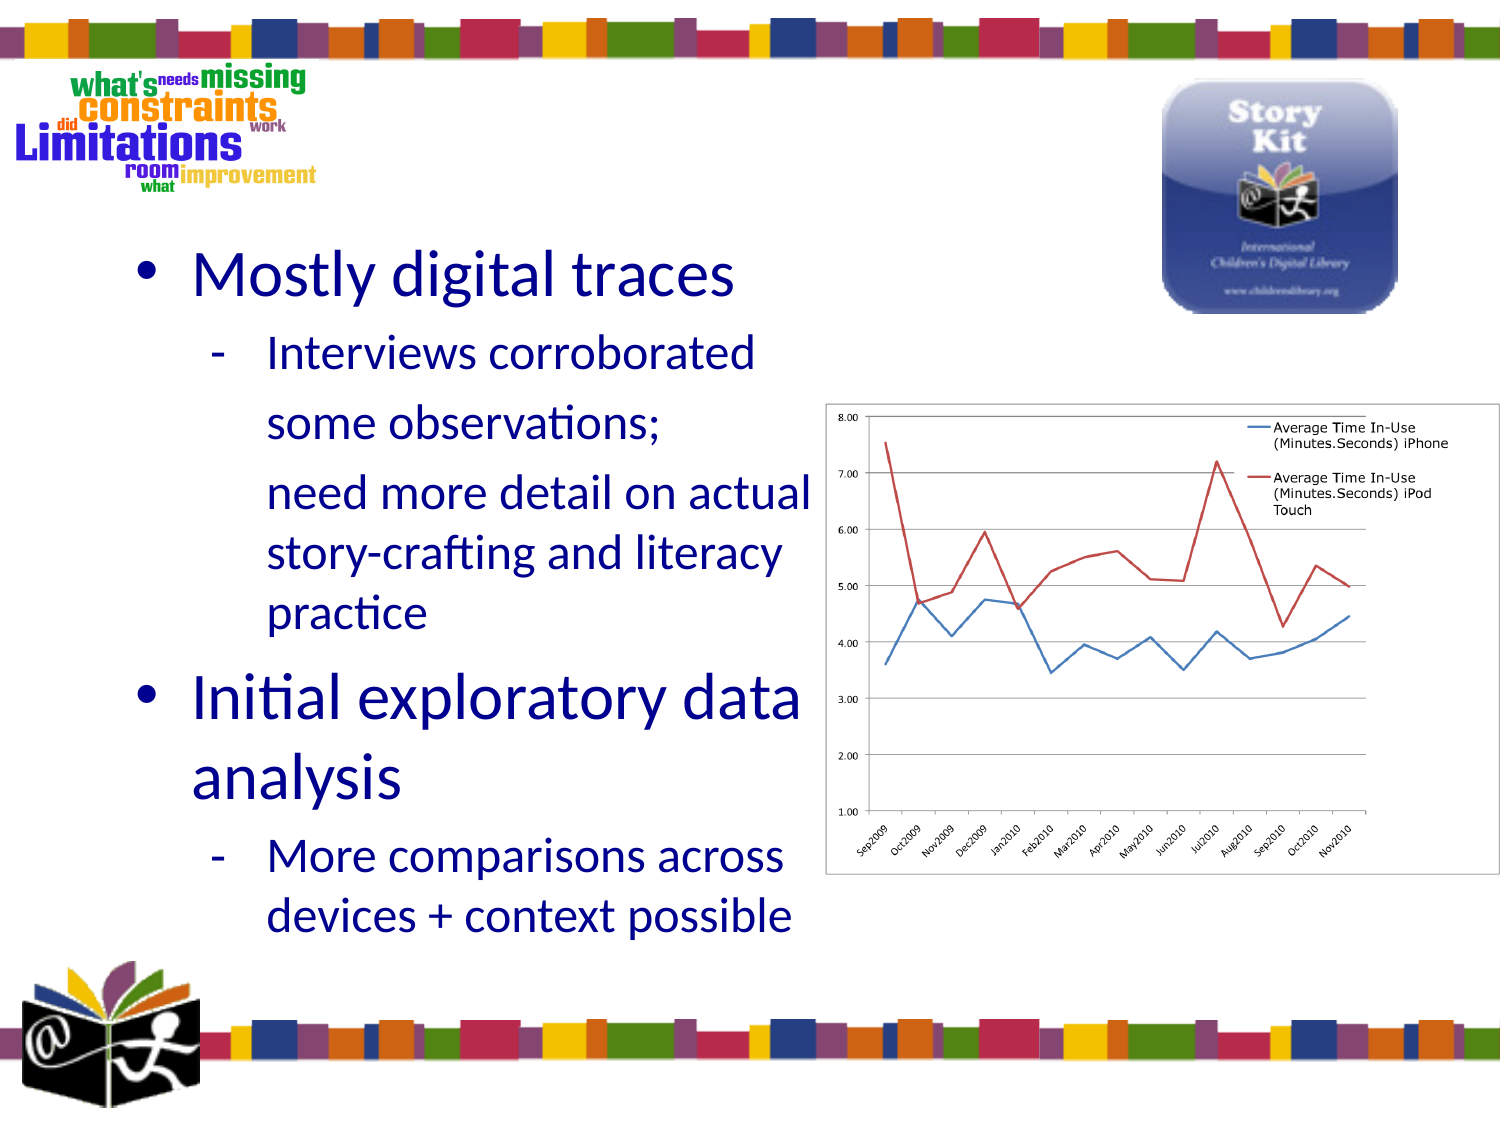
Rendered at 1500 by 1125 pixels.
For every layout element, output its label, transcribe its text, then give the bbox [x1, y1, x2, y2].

picture [1162, 78, 1398, 314]
picture [14, 59, 319, 196]
text_box Mostly digital traces Interviews corroborated some observations; need more detail on actual story-crafting and literacy practice Initial exploratory data analysis More comparisons across devices + context possible [119, 221, 905, 960]
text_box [0, 18, 1500, 63]
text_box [0, 961, 1500, 1108]
picture [824, 403, 1500, 876]
